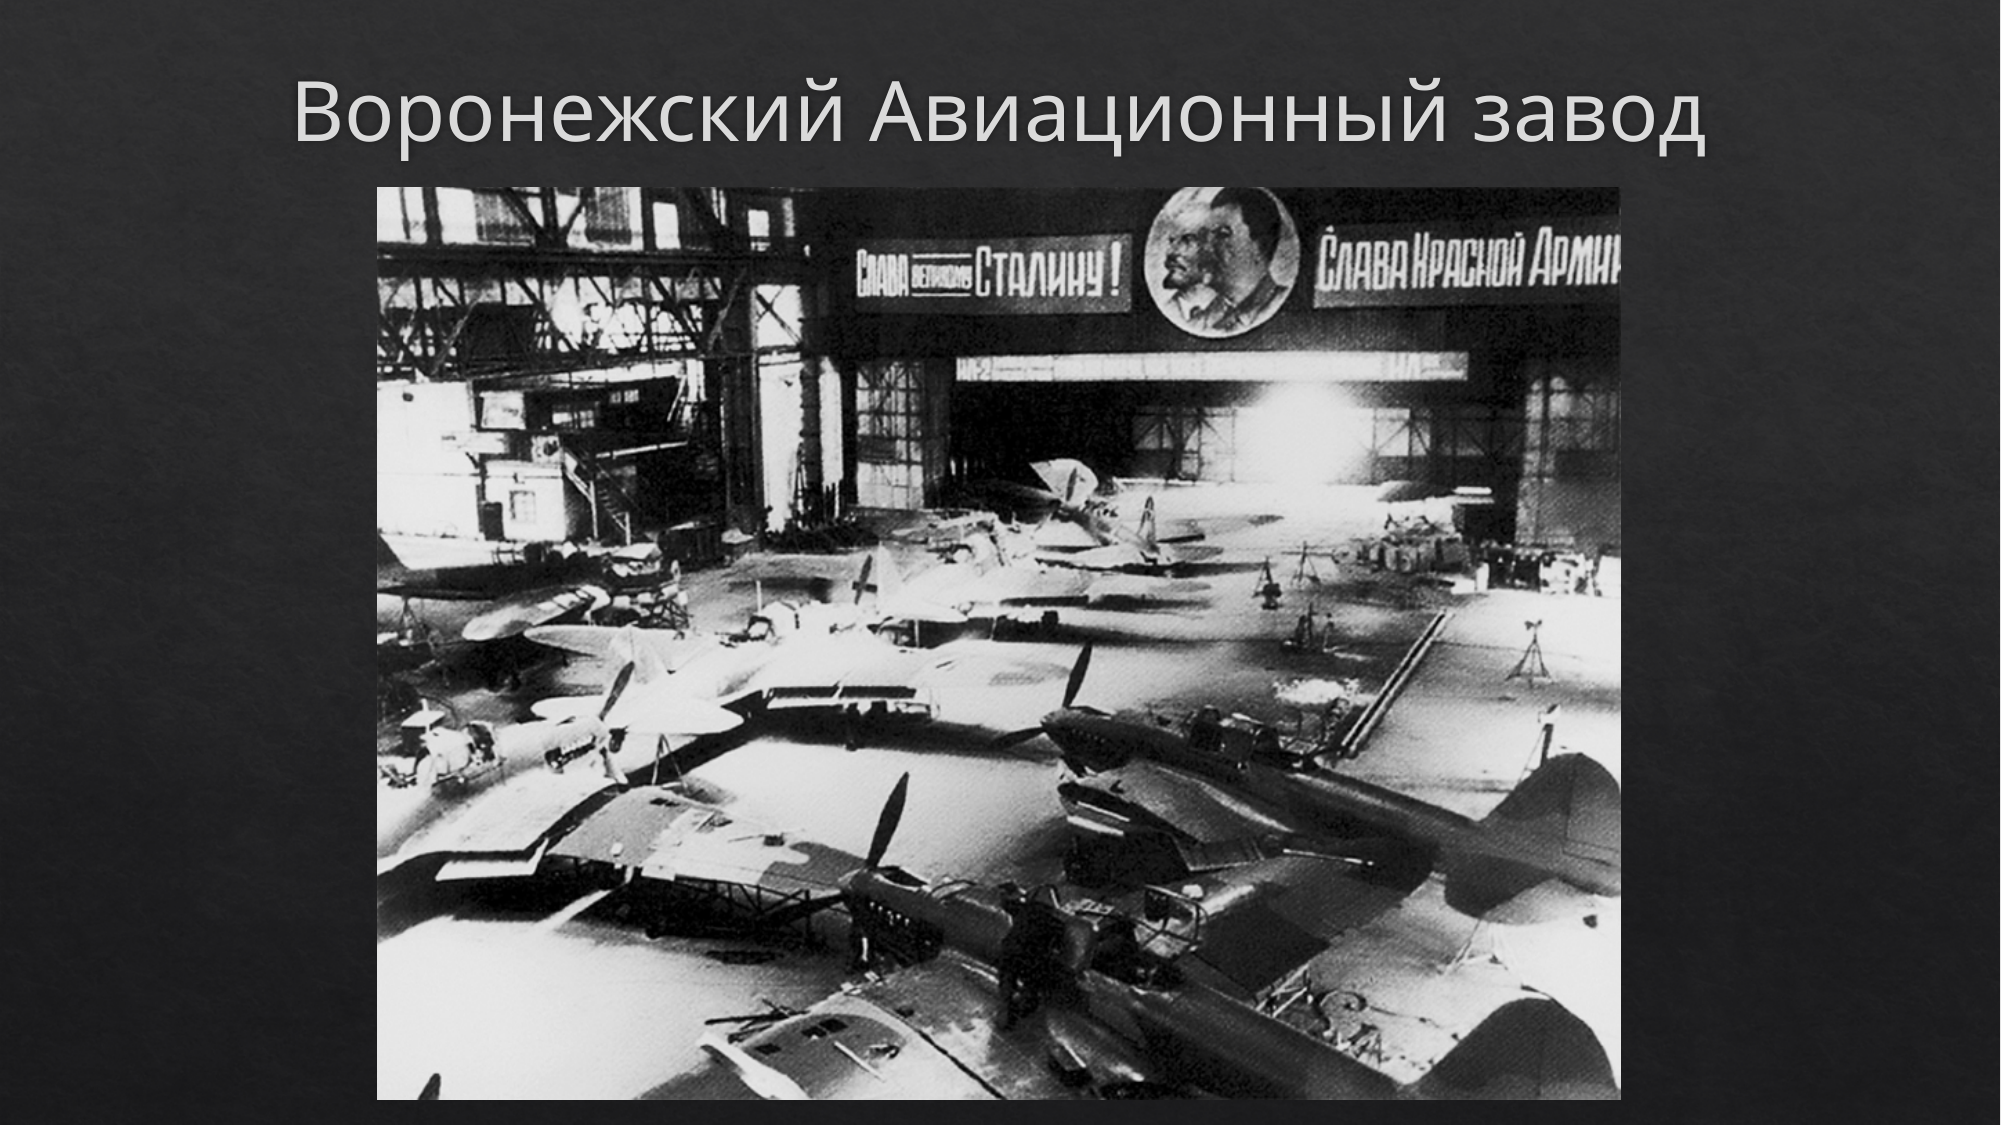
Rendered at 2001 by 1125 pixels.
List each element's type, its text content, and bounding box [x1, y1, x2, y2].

title Воронежский Авиационный завод [149, 28, 1849, 188]
picture [377, 187, 1621, 1100]
